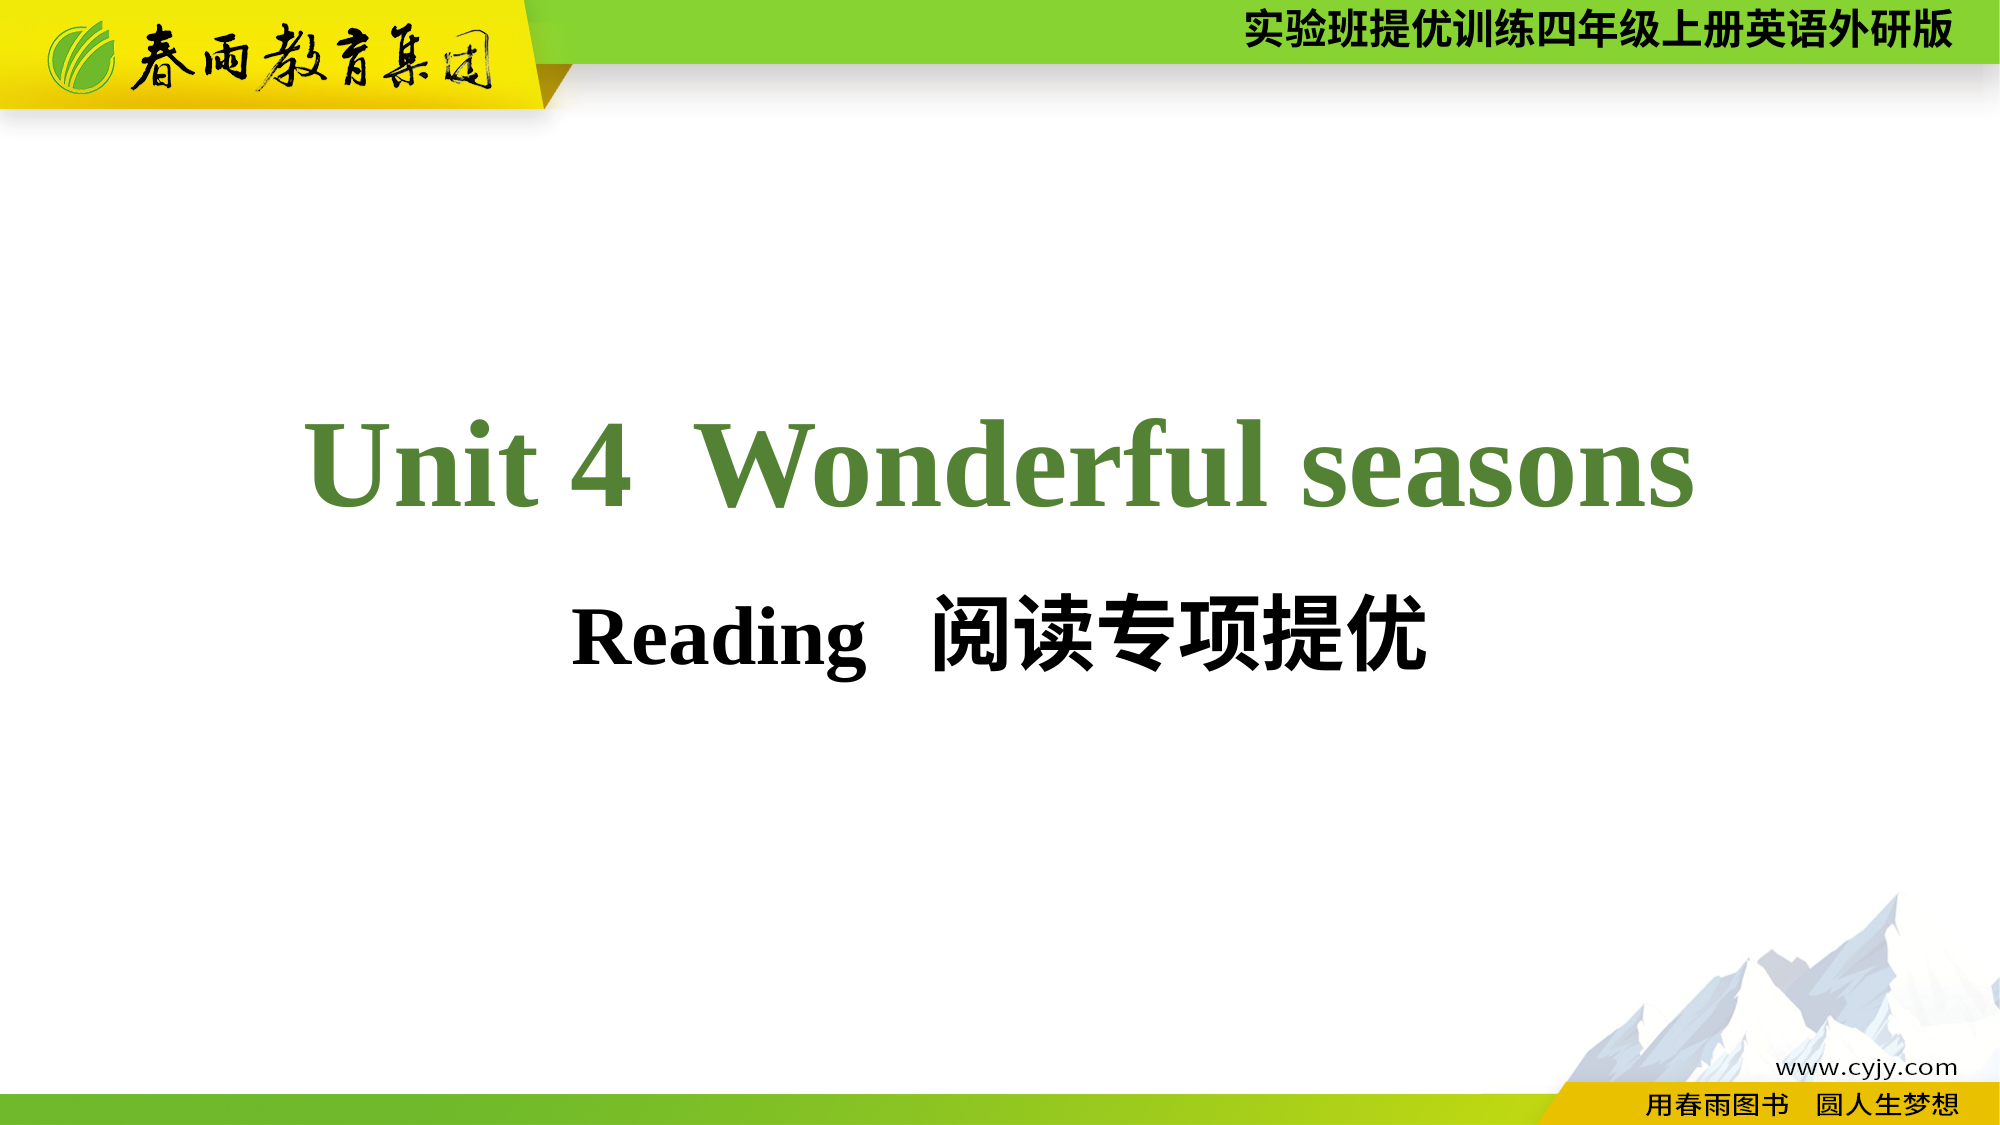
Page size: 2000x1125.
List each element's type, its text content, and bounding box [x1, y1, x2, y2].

picture [0, 0, 2000, 298]
text_box Unit 4 Wonderful seasons Reading 阅读专项提优 [0, 298, 2000, 689]
picture [0, 689, 2000, 1125]
